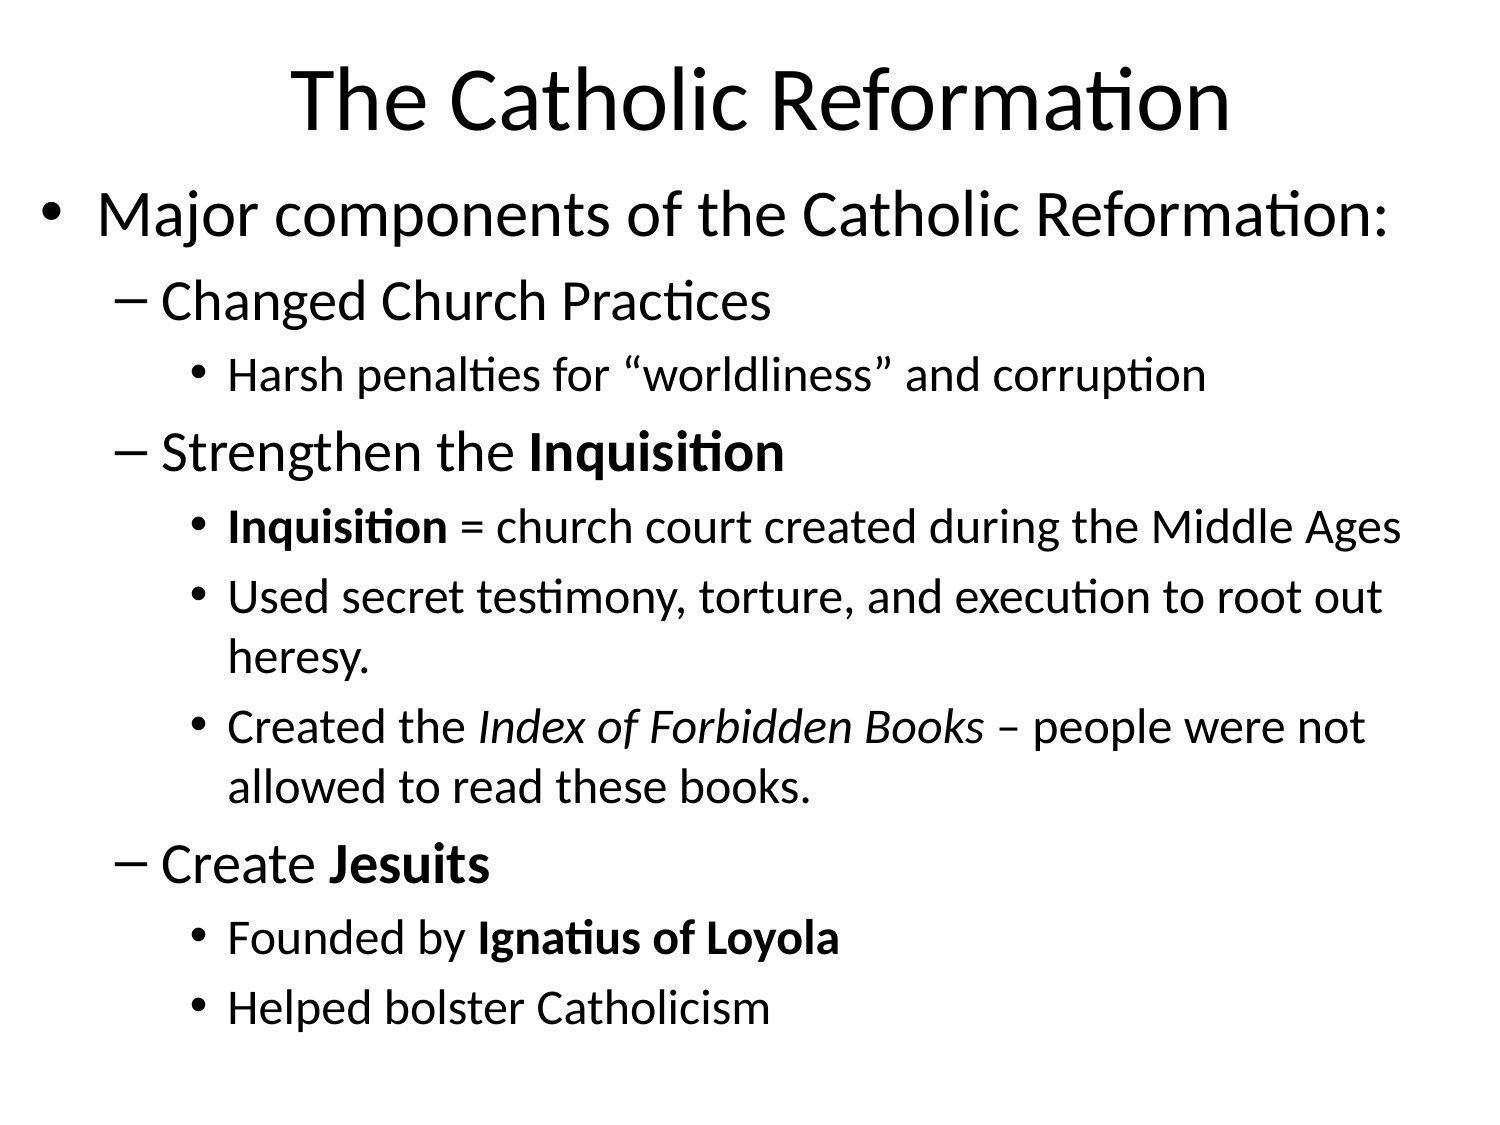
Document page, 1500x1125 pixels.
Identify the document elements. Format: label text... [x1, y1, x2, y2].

title The Catholic Reformation [87, 0, 1438, 162]
list Major components of the Catholic Reformation: Changed Church Practices Harsh penalties for “worldliness” and corruption Strengthen the Inquisition Inquisition = church court created during the Middle Ages Used secret testimony, torture, and execution to root out heresy. Created the Index of Forbidden Books – people were not allowed to read these books. Create Jesuits Founded by Ignatius of Loyola Helped bolster Catholicism [24, 162, 1463, 1125]
